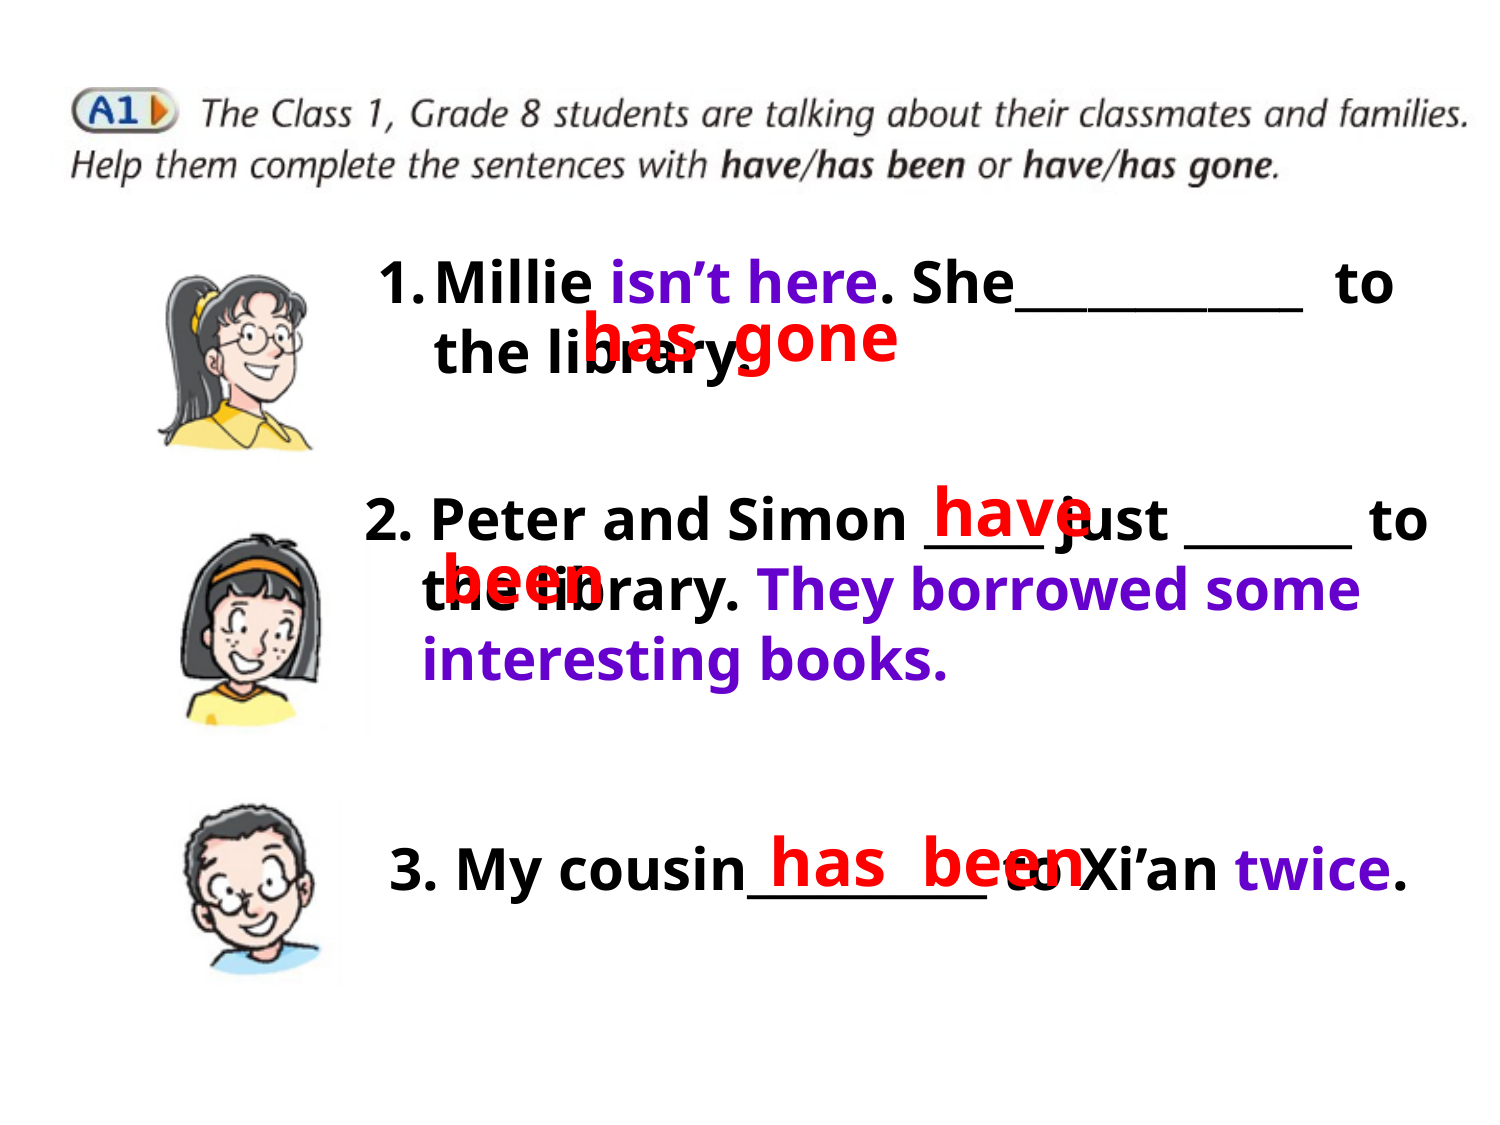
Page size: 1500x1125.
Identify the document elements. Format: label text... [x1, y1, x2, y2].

text_box has been [737, 812, 1148, 908]
picture [0, 87, 1500, 218]
text_box 2. Peter and Simon _____ just _______ to the library. They borrowed some interesting books. [480, 474, 1450, 700]
text_box has gone [549, 287, 988, 383]
text_box been [480, 529, 622, 704]
picture [37, 224, 480, 1050]
text_box have [900, 462, 1163, 558]
text_box Millie isn’t here. She____________ to the library. [425, 237, 1450, 393]
text_box 3. My cousin__________ to Xi’an twice. [455, 825, 1450, 910]
